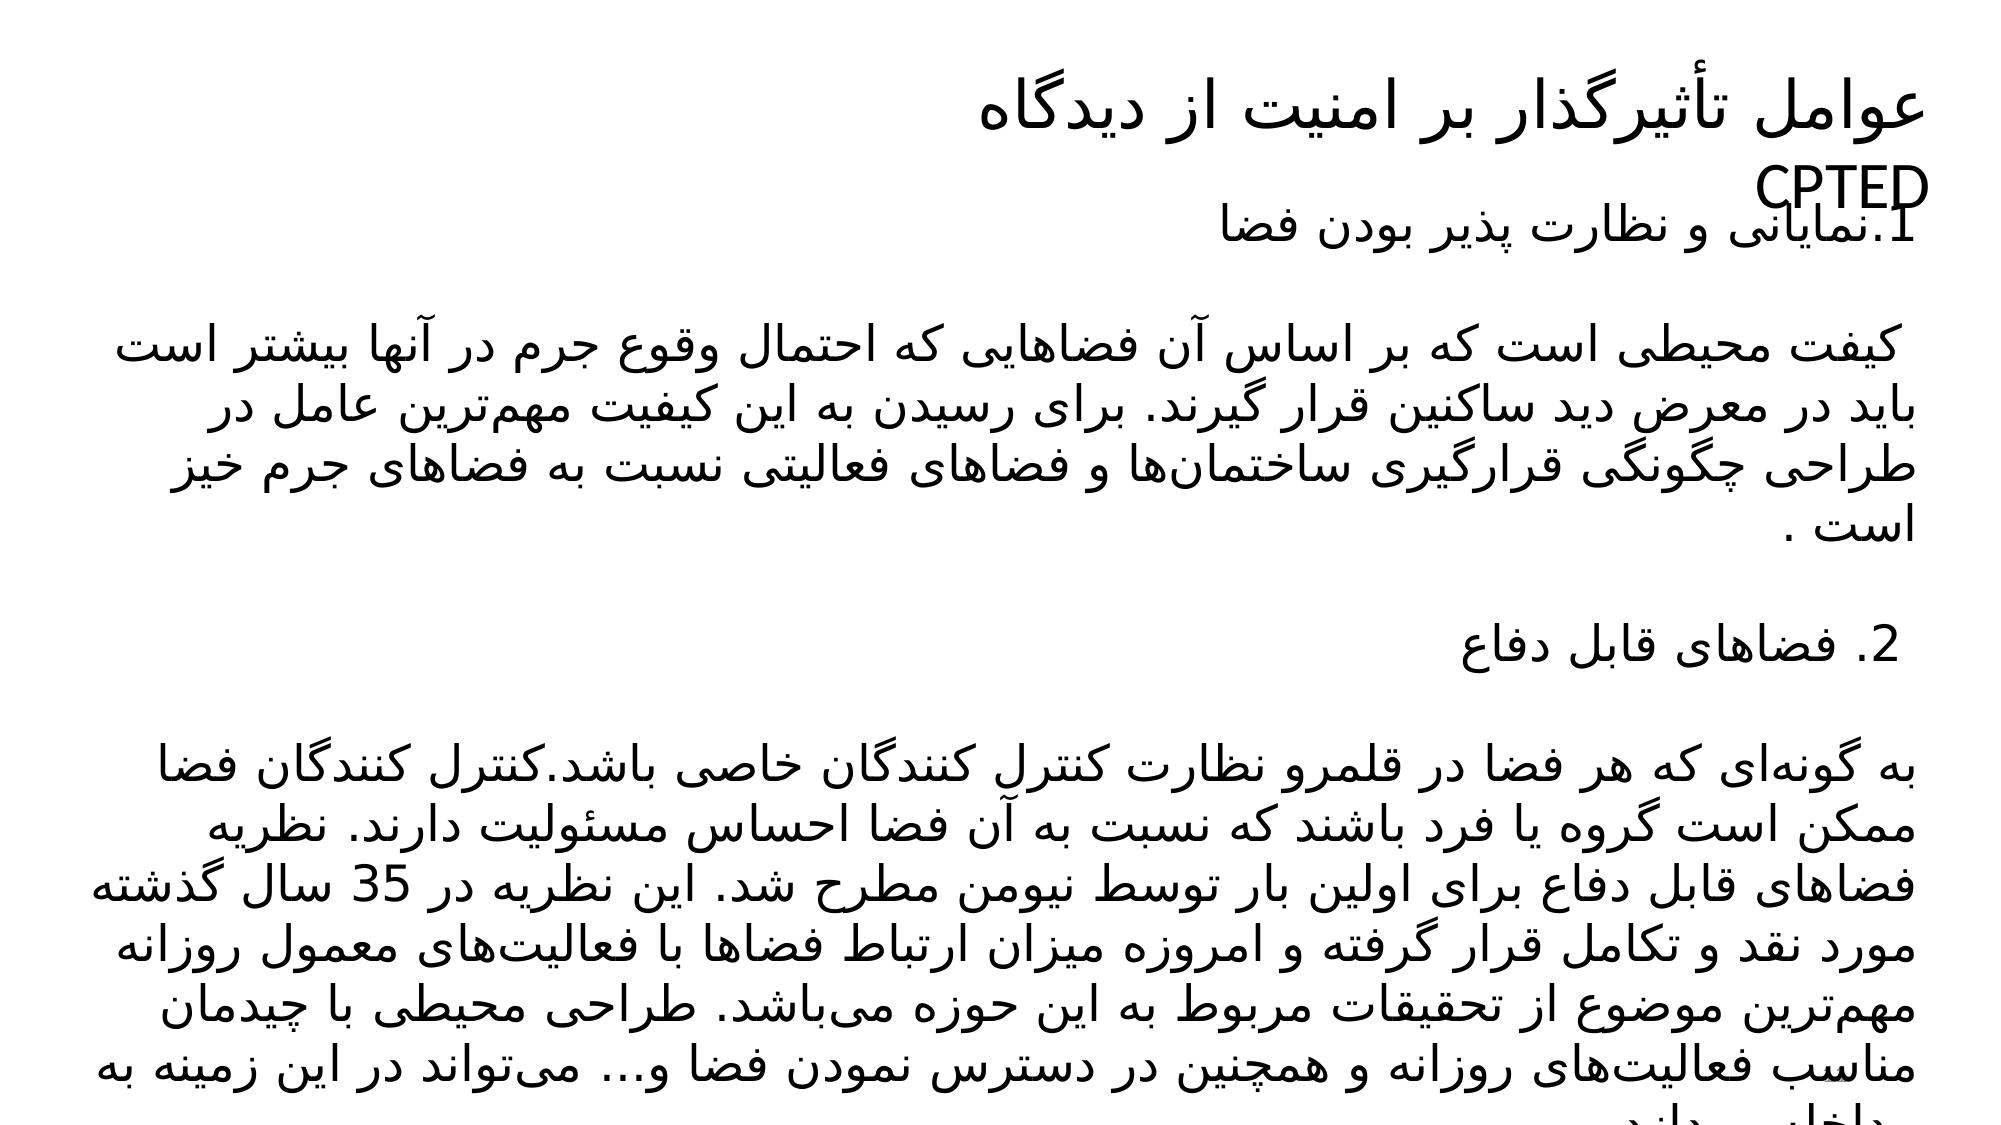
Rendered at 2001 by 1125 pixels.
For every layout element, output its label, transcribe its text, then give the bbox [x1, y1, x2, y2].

text_box 1.نمایانی و نظارت پذیر بودن فضا کیفت محیطی است که بر اساس آن فضاهایی که احتمال وقوع جرم در آنها بیشتر است باید در معرض دید ساکنین قرار گیرند. برای رسیدن به این کیفیت مهم‌ترین عامل در طراحی چگونگی قرارگیری ساختمان‌ها و فضاهای فعالیتی نسبت به فضاهای جرم خیز است . 2. فضاهای قابل دفاع به گونه‌ای که هر فضا در قلمرو نظارت کنترل کنندگان خاصی باشد.کنترل کنندگان فضا ممکن است گروه یا فرد باشند که نسبت به آن فضا احساس مسئولیت دارند. نظریه فضاهای قابل دفاع برای اولین بار توسط نیومن مطرح شد. این نظریه در 35 سال گذشته مورد نقد و تکامل قرار گرفته و امروزه میزان ارتباط فضاها با فعالیت‌های معمول روزانه مهم‌ترین موضوع از تحقیقات مربوط به این حوزه می‌باشد. طراحی محیطی با چیدمان مناسب فعالیت‌های روزانه و همچنین در دسترس نمودن فضا و... می‌تواند در این زمینه به مداخله بپردازد. [48, 184, 1933, 1125]
text_box عوامل تأثیرگذار بر امنیت از دیدگاه CPTED [912, 54, 1946, 229]
